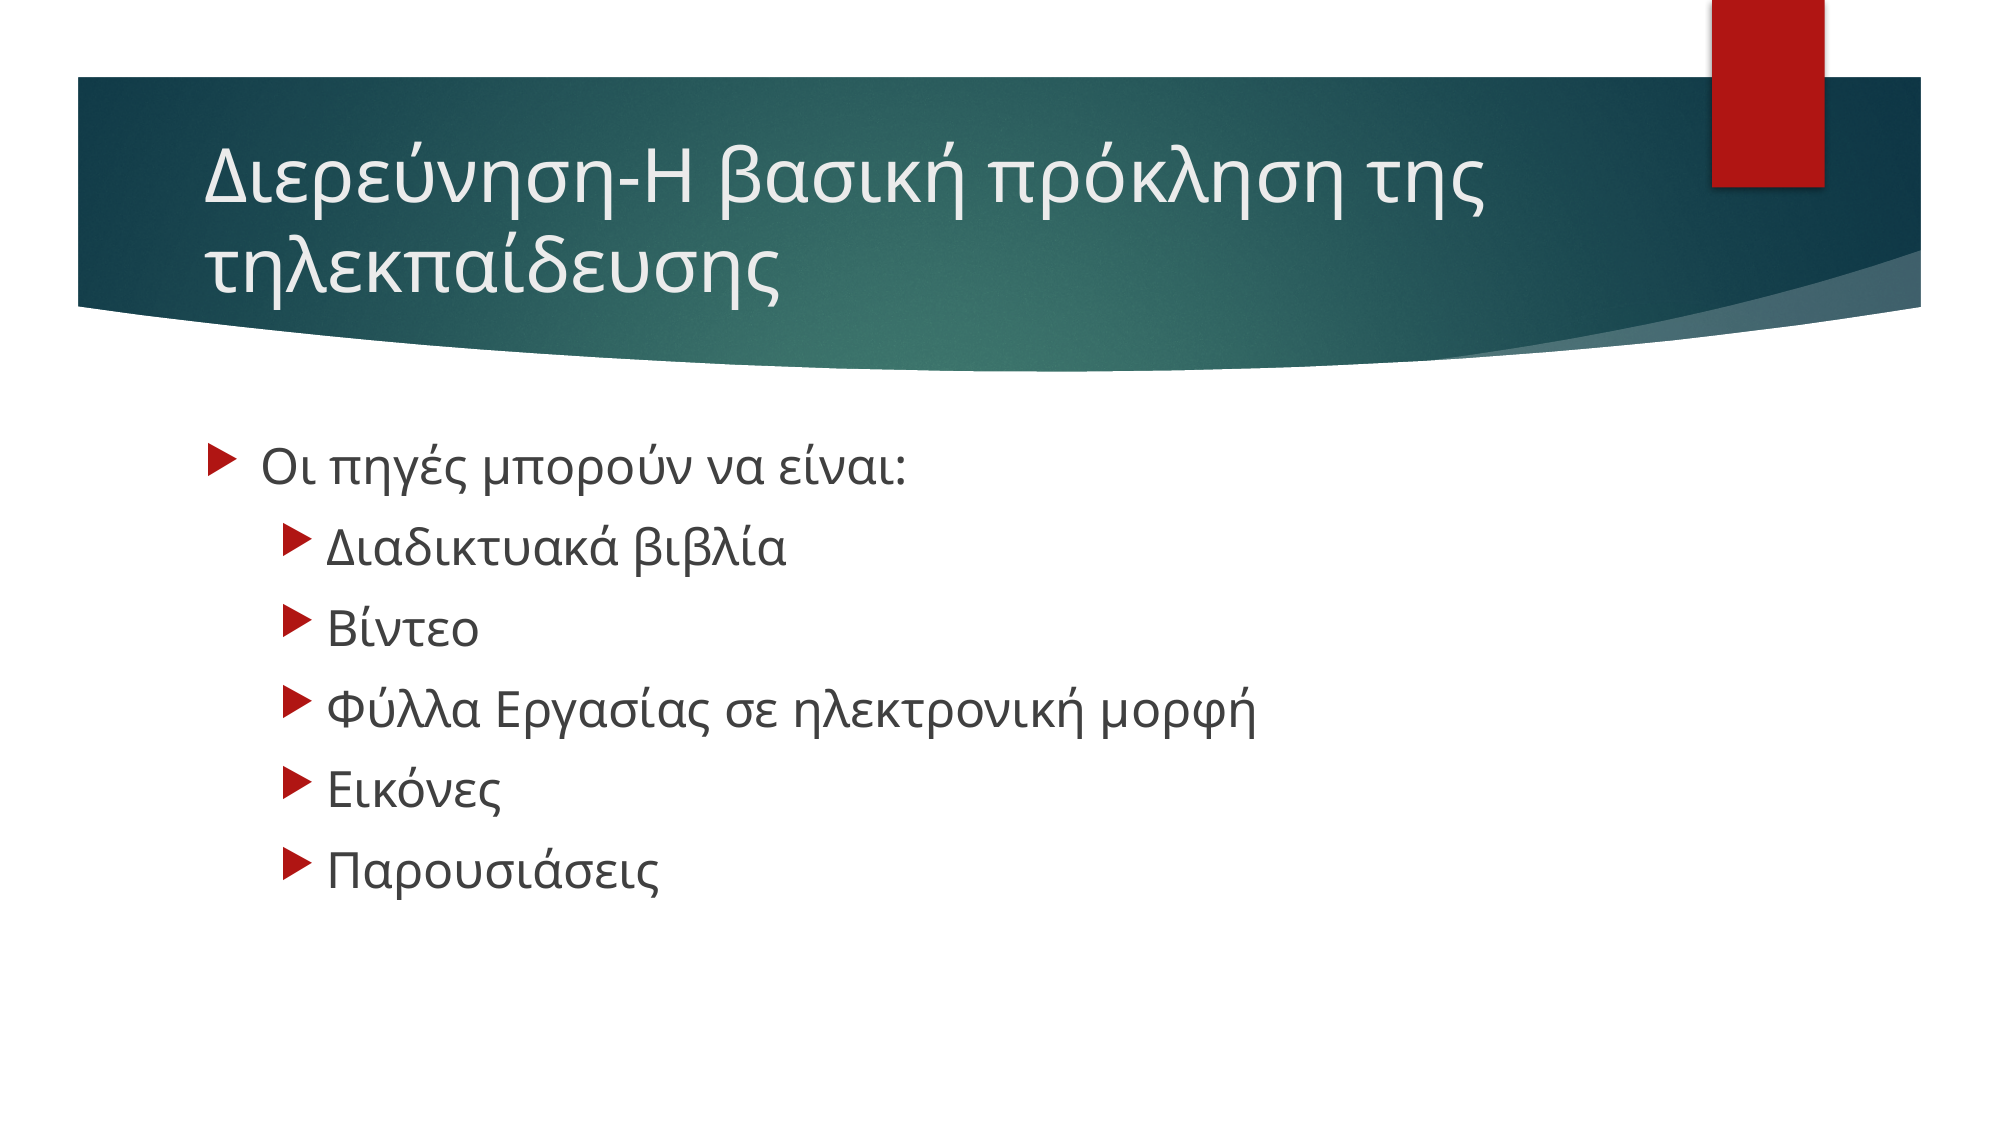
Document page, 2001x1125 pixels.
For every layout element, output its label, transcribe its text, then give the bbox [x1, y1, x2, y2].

list Οι πηγές μπορούν να είναι: Διαδικτυακά βιβλία Βίντεο Φύλλα Εργασίας σε ηλεκτρονική μορφή Εικόνες Παρουσιάσεις [189, 427, 1638, 1033]
title Διερεύνηση-Η βασική πρόκληση της τηλεκπαίδευσης [189, 159, 1638, 276]
